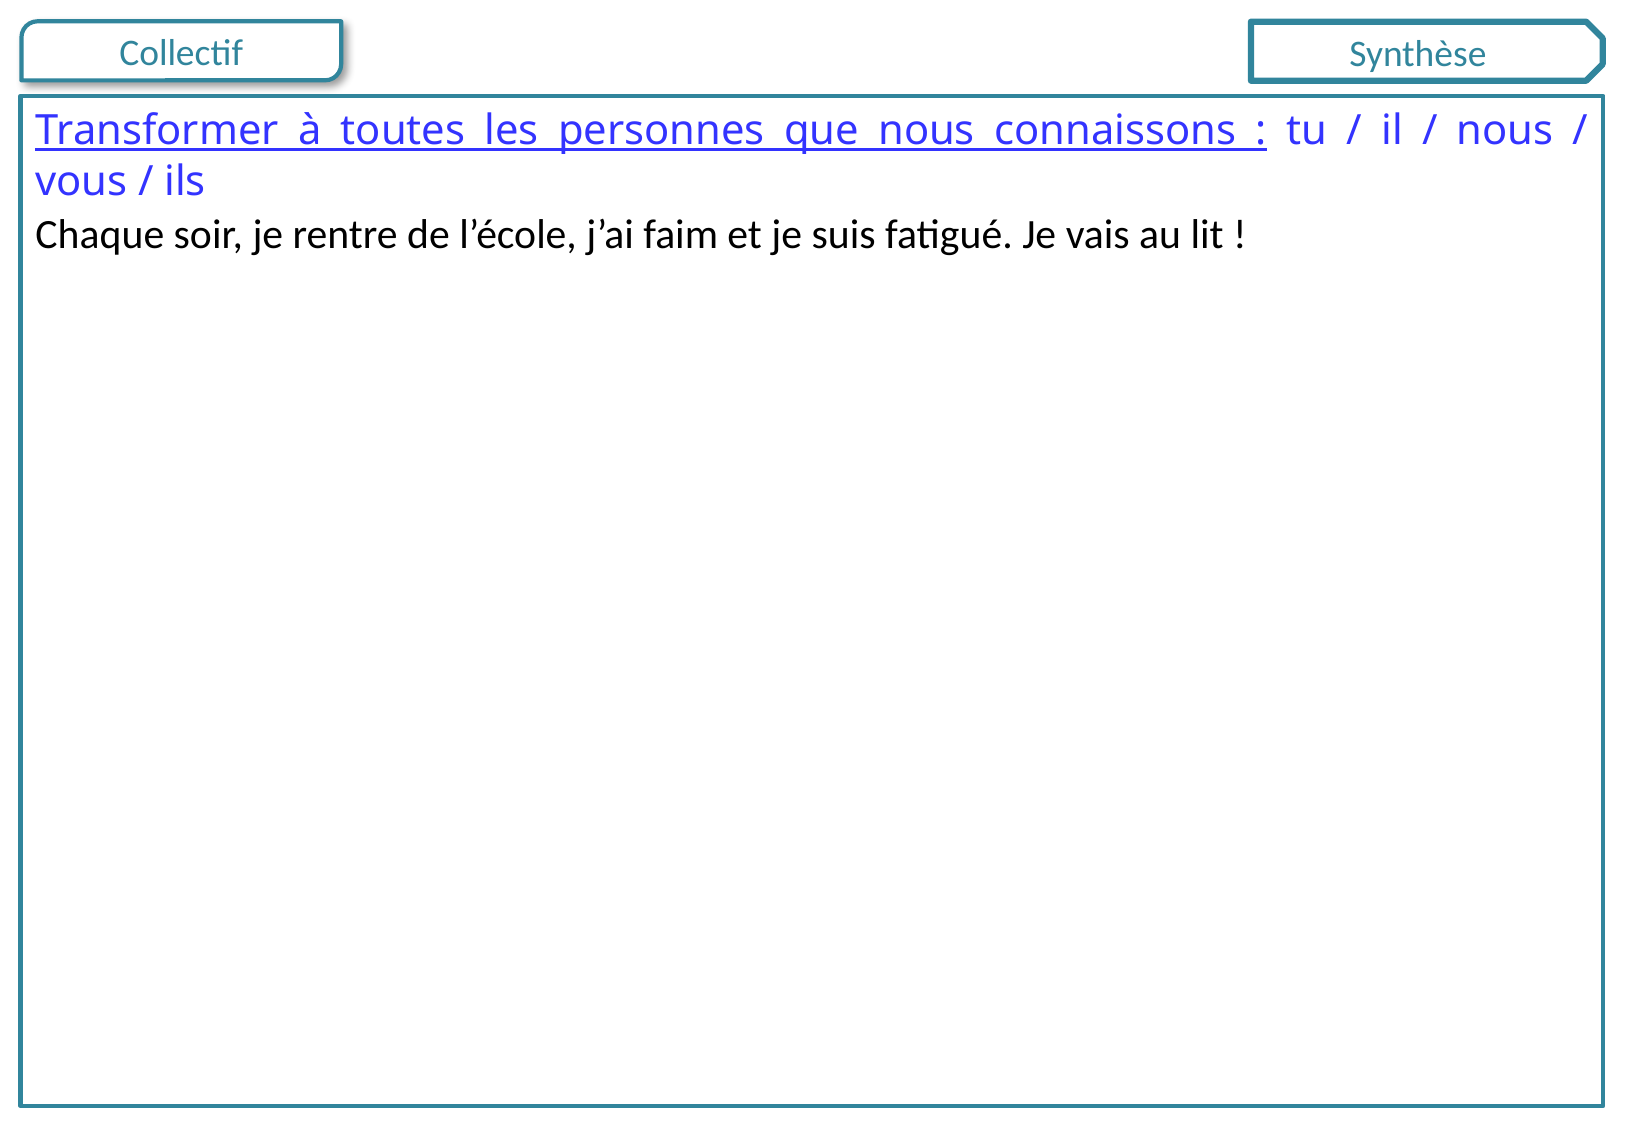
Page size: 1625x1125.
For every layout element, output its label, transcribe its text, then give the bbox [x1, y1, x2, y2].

list Transformer à toutes les personnes que nous connaissons : tu / il / nous / vous / ils Chaque soir, je rentre de l’école, j’ai faim et je suis fatigué. Je vais au lit ! [18, 94, 1605, 1108]
list Synthèse [1251, 21, 1585, 81]
